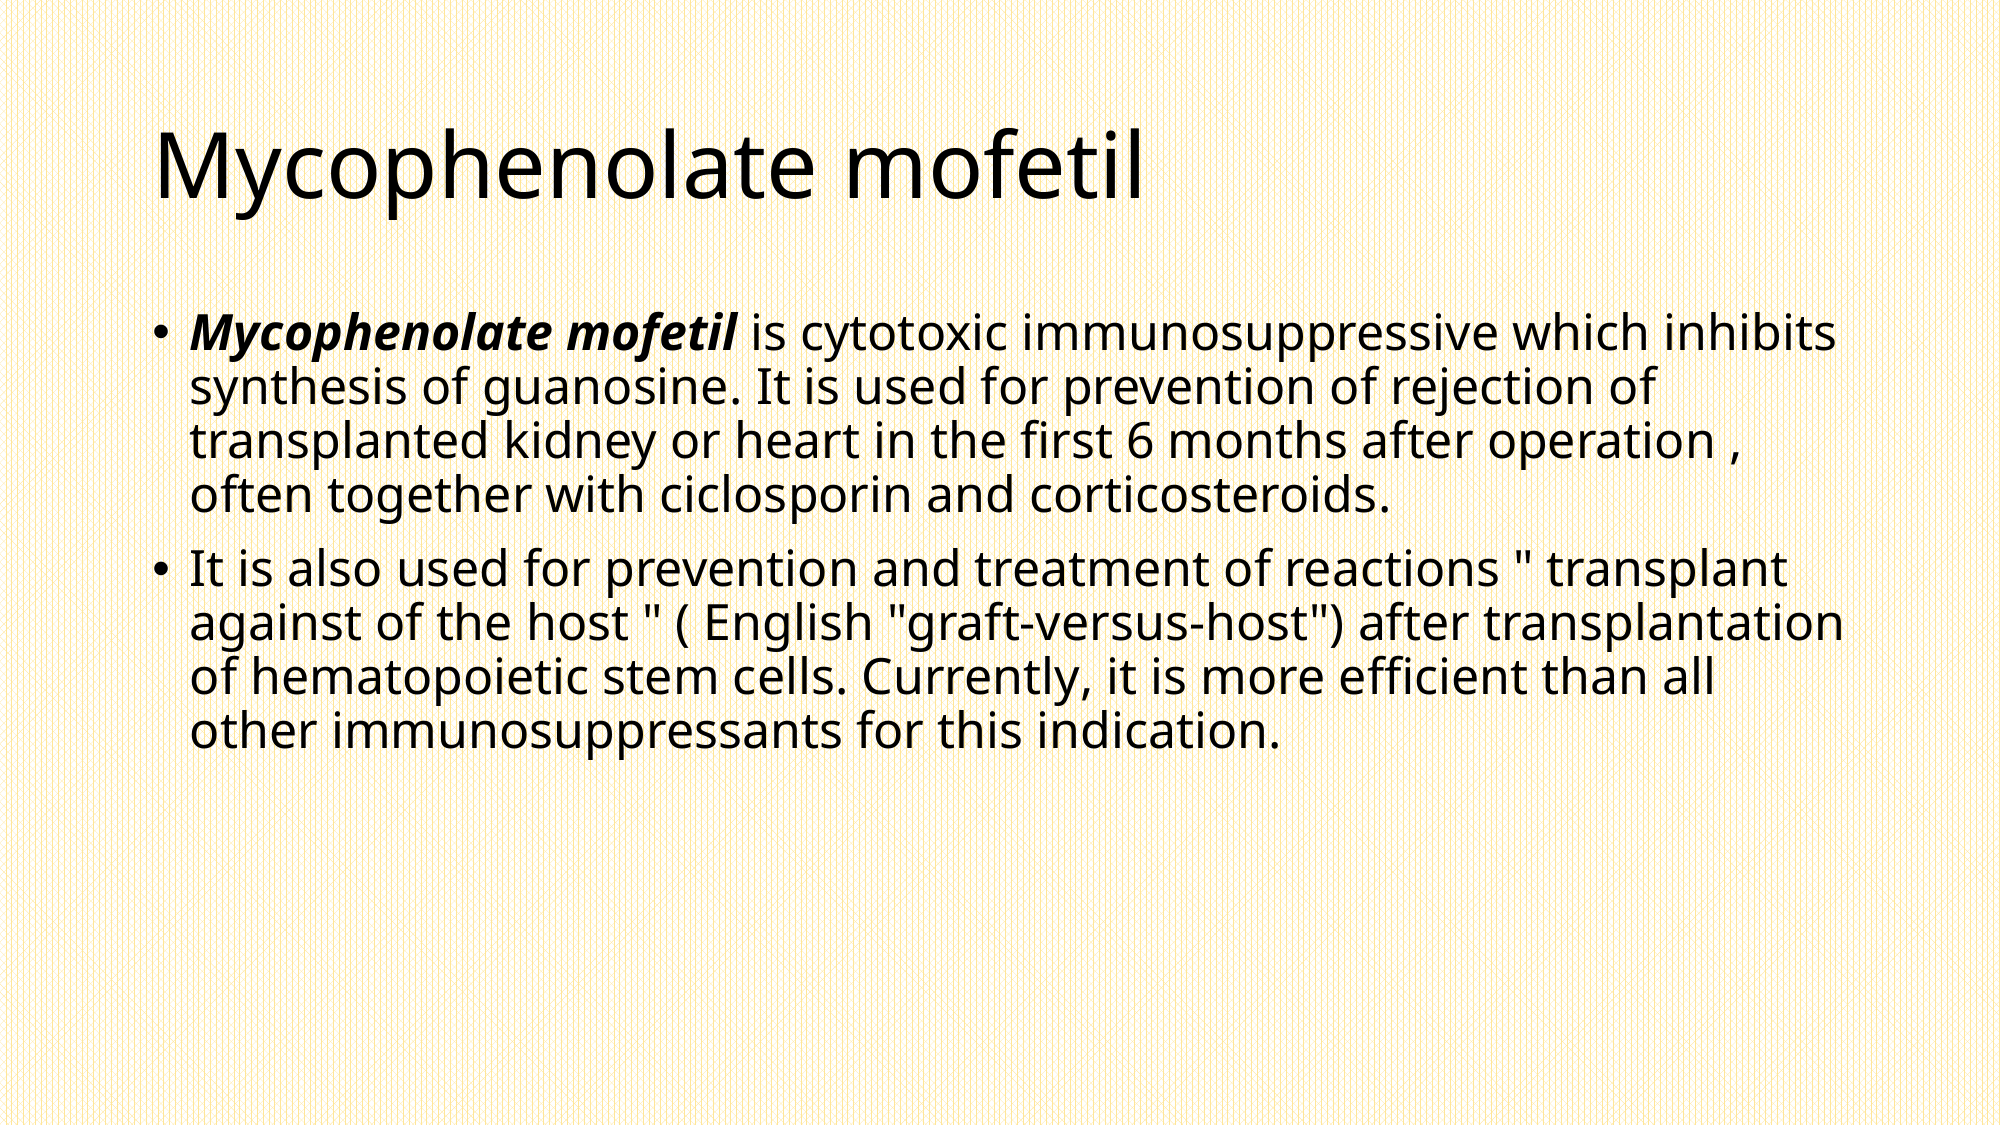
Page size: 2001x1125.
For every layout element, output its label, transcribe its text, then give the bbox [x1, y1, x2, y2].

list Mycophenolate mofetil is cytotoxic immunosuppressive which inhibits synthesis of guanosine. It is used for prevention of rejection of transplanted kidney or heart in the first 6 months after operation , often together with ciclosporin and corticosteroids. It is also used for prevention and treatment of reactions " transplant against of the host " ( English "graft-versus-host") after transplantation of hematopoietic stem cells. Currently, it is more efficient than all other immunosuppressants for this indication. [137, 299, 1863, 1014]
title Mycophenolate mofetil [137, 59, 1863, 278]
